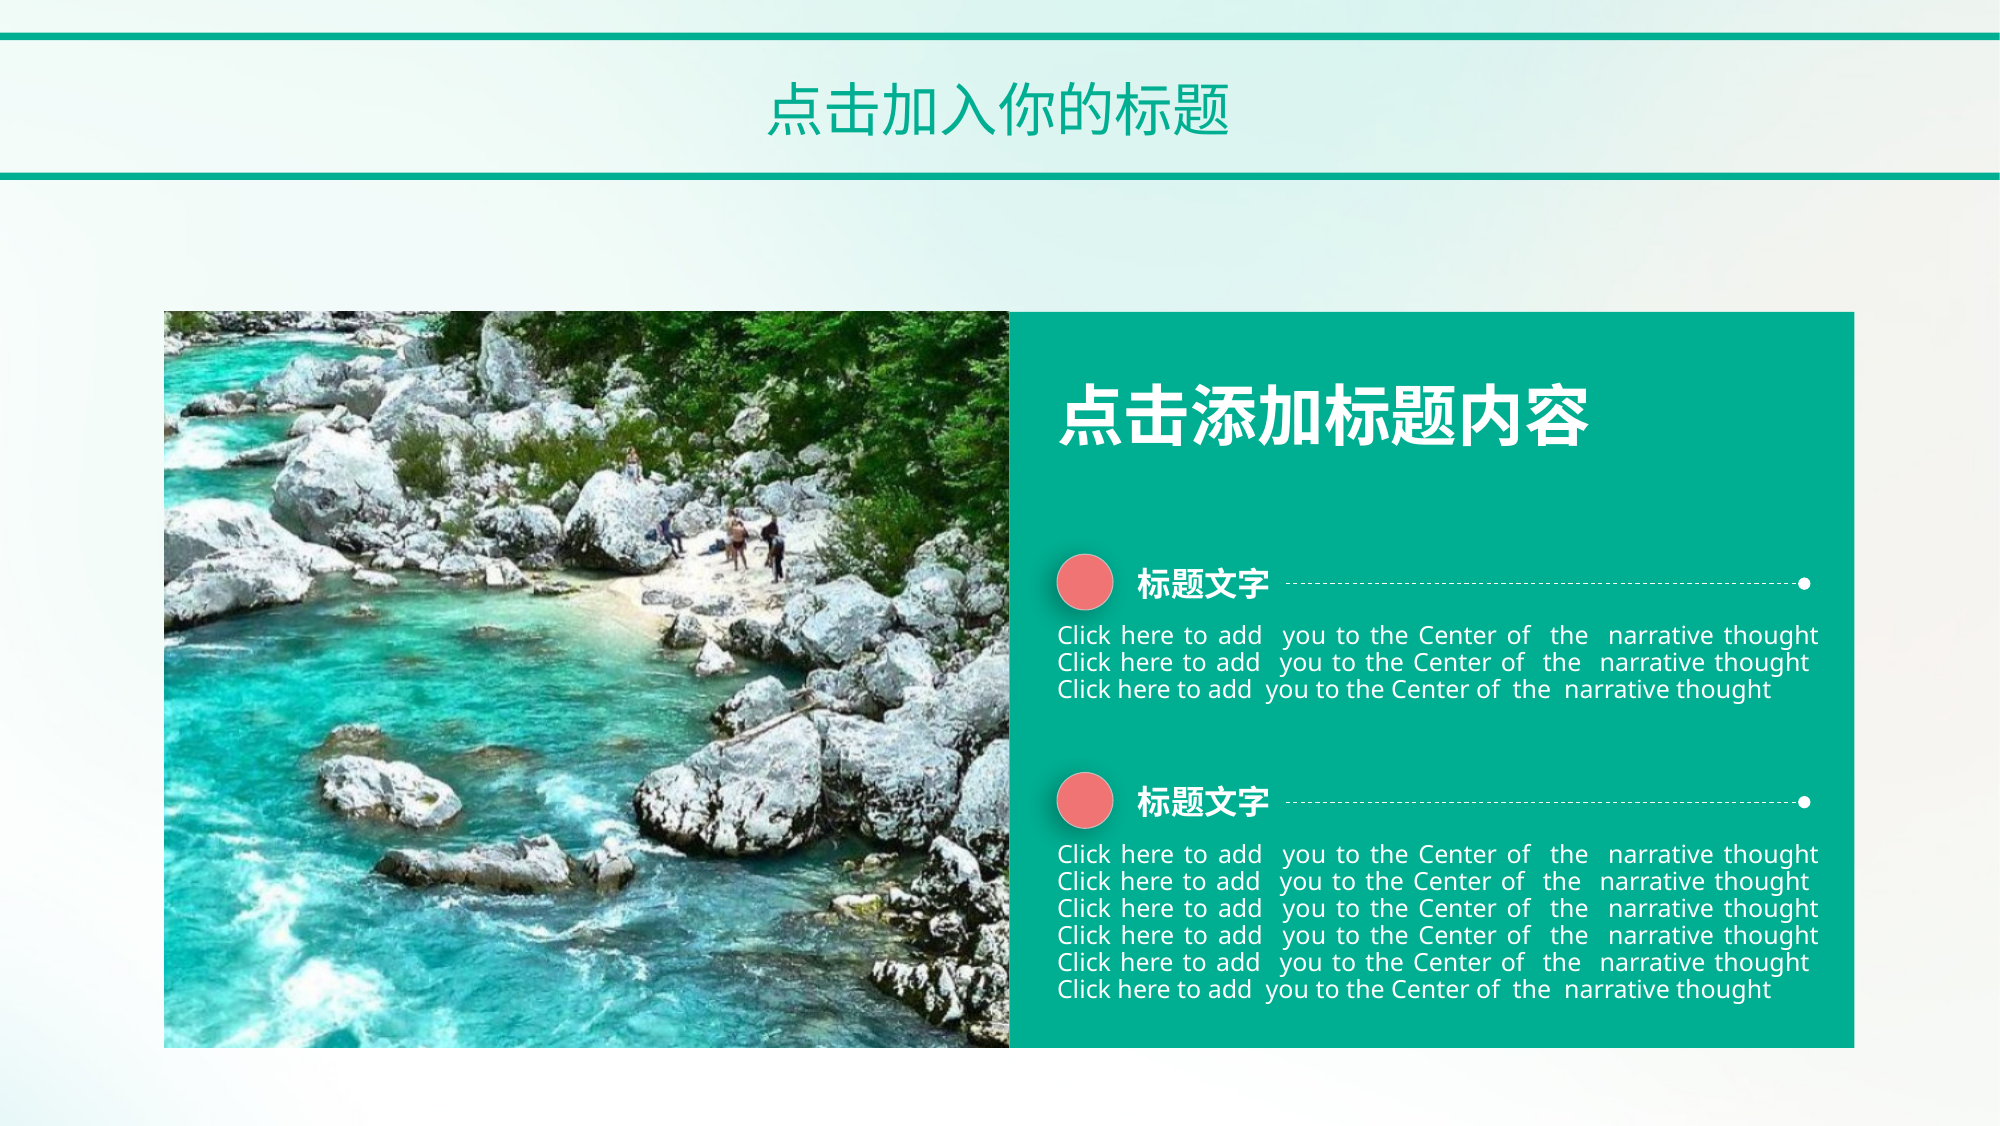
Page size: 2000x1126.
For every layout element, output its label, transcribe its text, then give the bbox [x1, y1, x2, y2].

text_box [1056, 553, 1114, 611]
picture [0, 181, 2000, 1126]
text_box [1137, 781, 1805, 824]
picture [0, 0, 2000, 32]
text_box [1137, 562, 1805, 605]
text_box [1056, 772, 1114, 829]
text_box 点击添加标题内容 [1057, 373, 1680, 454]
text_box Click here to add you to the Center of the narrative thought Click here to add you to the Center of the narrative thought Click here to add you to the Center of the narrative thought Click here to add you to the Center of the narrative thought Click here to add you to the Center of the narrative thought Click here to add you to the Center of the narrative thought [1057, 840, 1821, 1031]
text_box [0, 32, 2000, 181]
text_box [1007, 310, 1856, 1050]
text_box [162, 310, 1007, 1050]
text_box Click here to add you to the Center of the narrative thought Click here to add you to the Center of the narrative thought Click here to add you to the Center of the narrative thought [1057, 622, 1821, 759]
